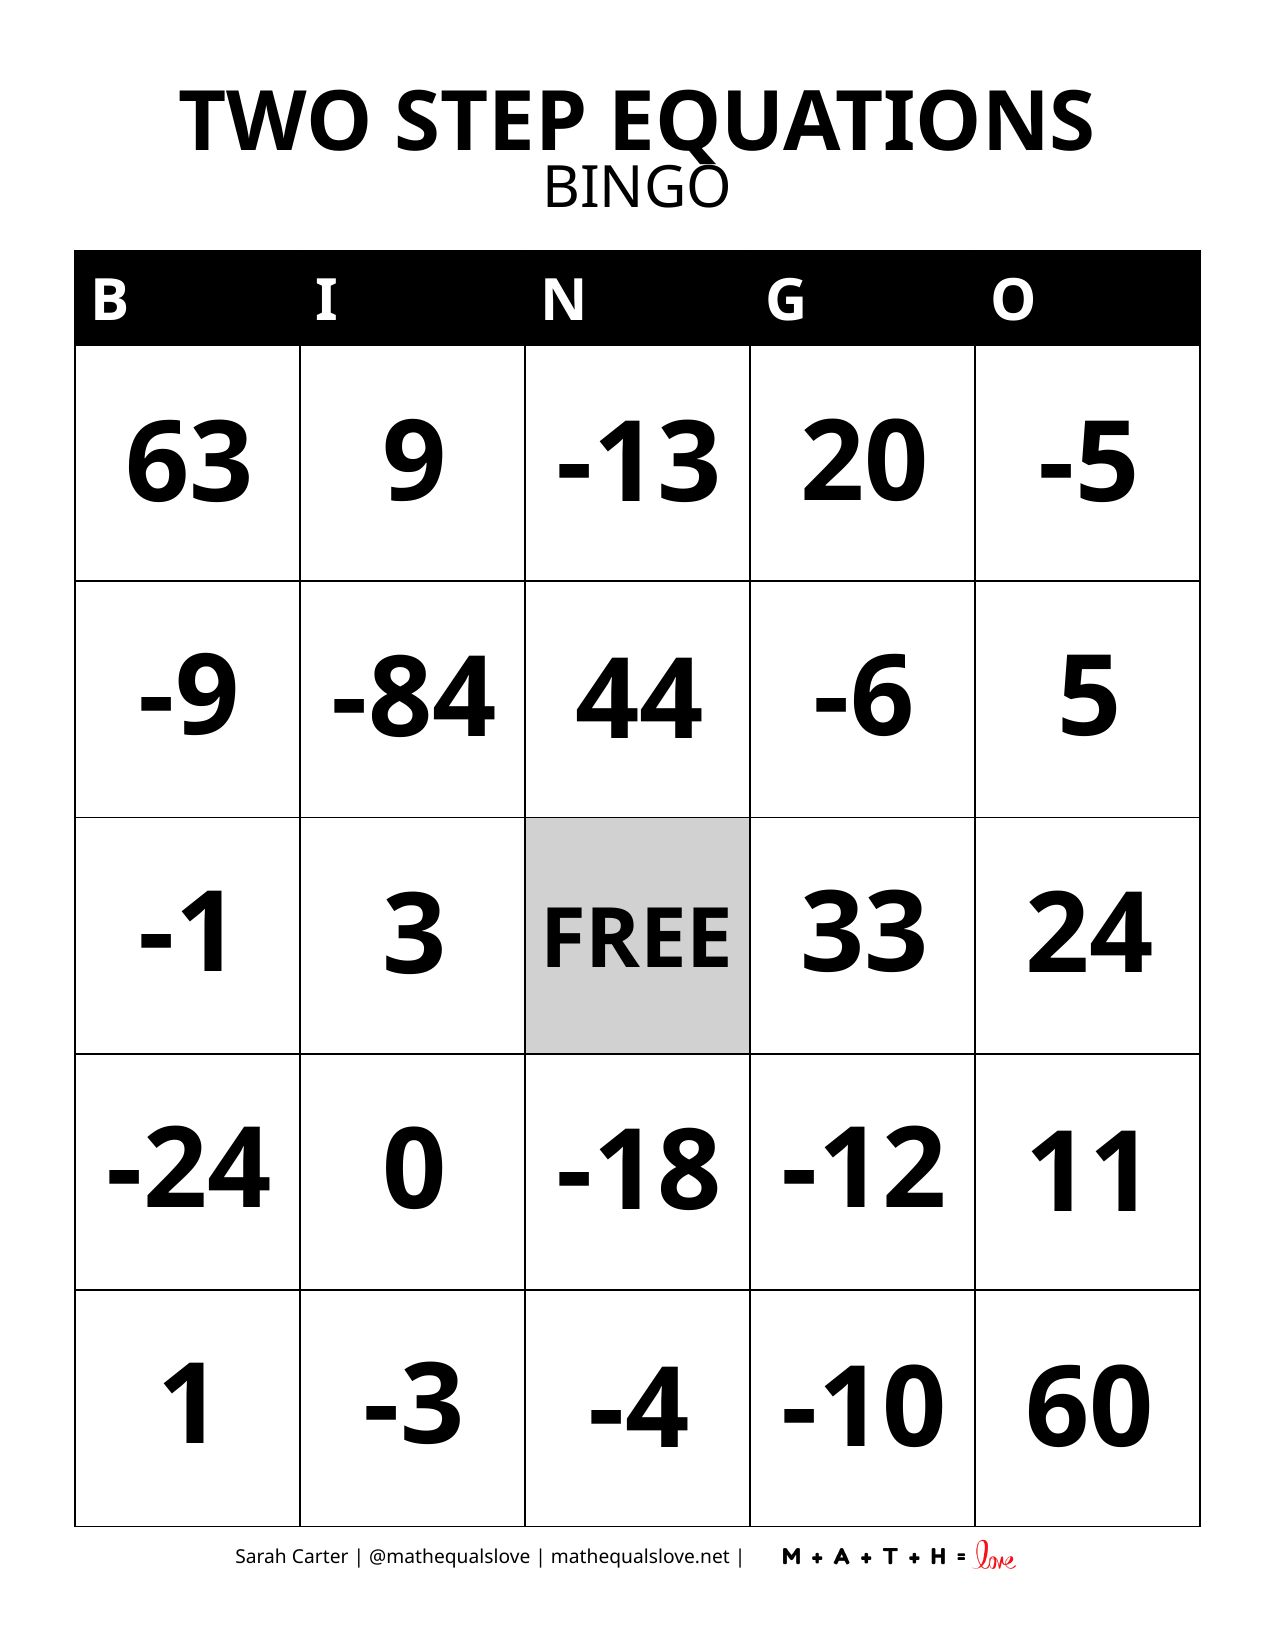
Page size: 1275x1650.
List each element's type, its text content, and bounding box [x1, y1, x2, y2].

table_cell [76, 1055, 299, 1138]
table_cell FREE [526, 818, 749, 1053]
text_box 44 [525, 669, 753, 717]
table_cell [526, 1055, 749, 1141]
table_cell [526, 717, 749, 817]
table_cell [526, 1426, 749, 1526]
table_cell [76, 1186, 299, 1289]
table_cell [76, 818, 299, 903]
table_cell [76, 713, 299, 817]
text_box 24 [975, 904, 1203, 952]
table_cell [976, 1055, 1199, 1142]
table_cell [751, 714, 974, 817]
table_header G [751, 251, 974, 344]
table_cell [76, 480, 299, 580]
text_box 3 [300, 905, 528, 953]
table_header B [76, 251, 299, 344]
table_cell [526, 1189, 749, 1289]
table_cell [301, 1422, 524, 1526]
text_box BINGO [74, 175, 1200, 226]
table_cell [76, 582, 299, 665]
table_cell [301, 953, 524, 1053]
table_cell [301, 715, 524, 817]
table_cell [301, 582, 524, 667]
table_cell [526, 1291, 749, 1378]
text_box -3 [303, 1374, 528, 1422]
table_cell [751, 818, 974, 903]
text_box 63 [75, 432, 303, 480]
table_cell [976, 952, 1199, 1053]
text_box -18 [525, 1141, 753, 1189]
text_box -24 [75, 1138, 303, 1186]
table_cell [976, 582, 1199, 666]
table_cell [526, 582, 749, 669]
text_box 60 [975, 1377, 1203, 1425]
text_box -4 [525, 1378, 753, 1426]
table_cell [976, 714, 1199, 817]
text_box -9 [75, 665, 303, 713]
text_box 5 [978, 666, 1203, 714]
table_cell [526, 346, 749, 433]
table_cell [976, 1425, 1199, 1526]
table_cell [751, 582, 974, 666]
text_box 33 [750, 903, 978, 951]
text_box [220, 1535, 1055, 1576]
text_box 20 [750, 431, 978, 479]
text_box -12 [750, 1138, 978, 1186]
table_header O [976, 251, 1199, 344]
text_box 0 [300, 1139, 528, 1187]
table_cell [76, 1291, 299, 1374]
table_cell [301, 1055, 524, 1139]
text_box -6 [750, 666, 978, 714]
table_header I [301, 251, 524, 344]
table_cell [751, 479, 974, 580]
text_box 1 [75, 1374, 303, 1422]
table_cell [301, 1291, 524, 1374]
text_box -1 [75, 903, 303, 951]
table_cell [301, 1187, 524, 1289]
table_cell [301, 346, 524, 431]
table_cell [301, 479, 524, 580]
table_cell [751, 1425, 974, 1526]
text_box -13 [525, 433, 753, 481]
table_cell [976, 481, 1199, 580]
table_cell [76, 951, 299, 1053]
table_cell [751, 951, 974, 1053]
table_cell [976, 346, 1199, 433]
table_cell [301, 818, 524, 905]
text_box TWO STEP EQUATIONS [74, 59, 1200, 175]
table_cell [976, 1291, 1199, 1377]
table_cell [751, 1291, 974, 1377]
table_cell [976, 1190, 1199, 1289]
table_cell [751, 1055, 974, 1138]
text_box 9 [300, 431, 528, 479]
table_cell [751, 346, 974, 431]
text_box -84 [300, 667, 528, 715]
table_header N [526, 251, 749, 344]
table_cell [76, 1422, 299, 1526]
text_box -10 [750, 1377, 975, 1425]
table_cell [526, 481, 749, 580]
table_cell [751, 1186, 974, 1289]
text_box -5 [975, 433, 1203, 481]
text_box 11 [975, 1142, 1203, 1190]
table_cell [76, 346, 299, 432]
table_cell [976, 818, 1199, 904]
